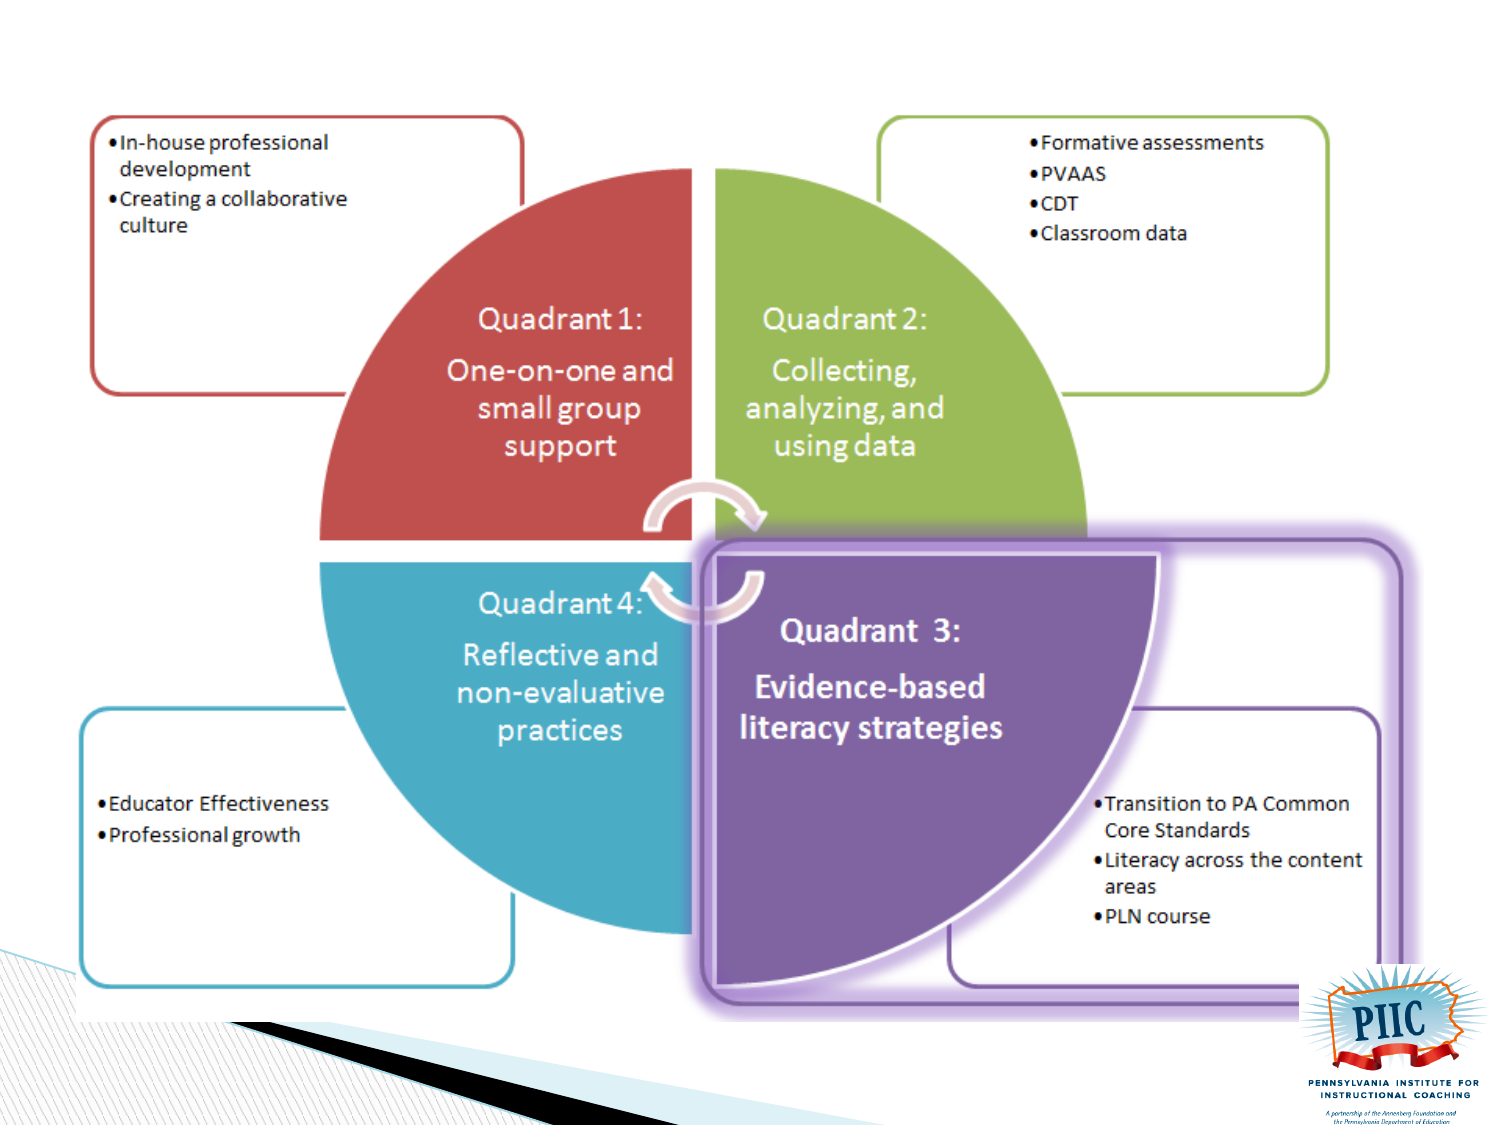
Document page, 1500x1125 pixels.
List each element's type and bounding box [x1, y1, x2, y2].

picture [76, 102, 1488, 1125]
